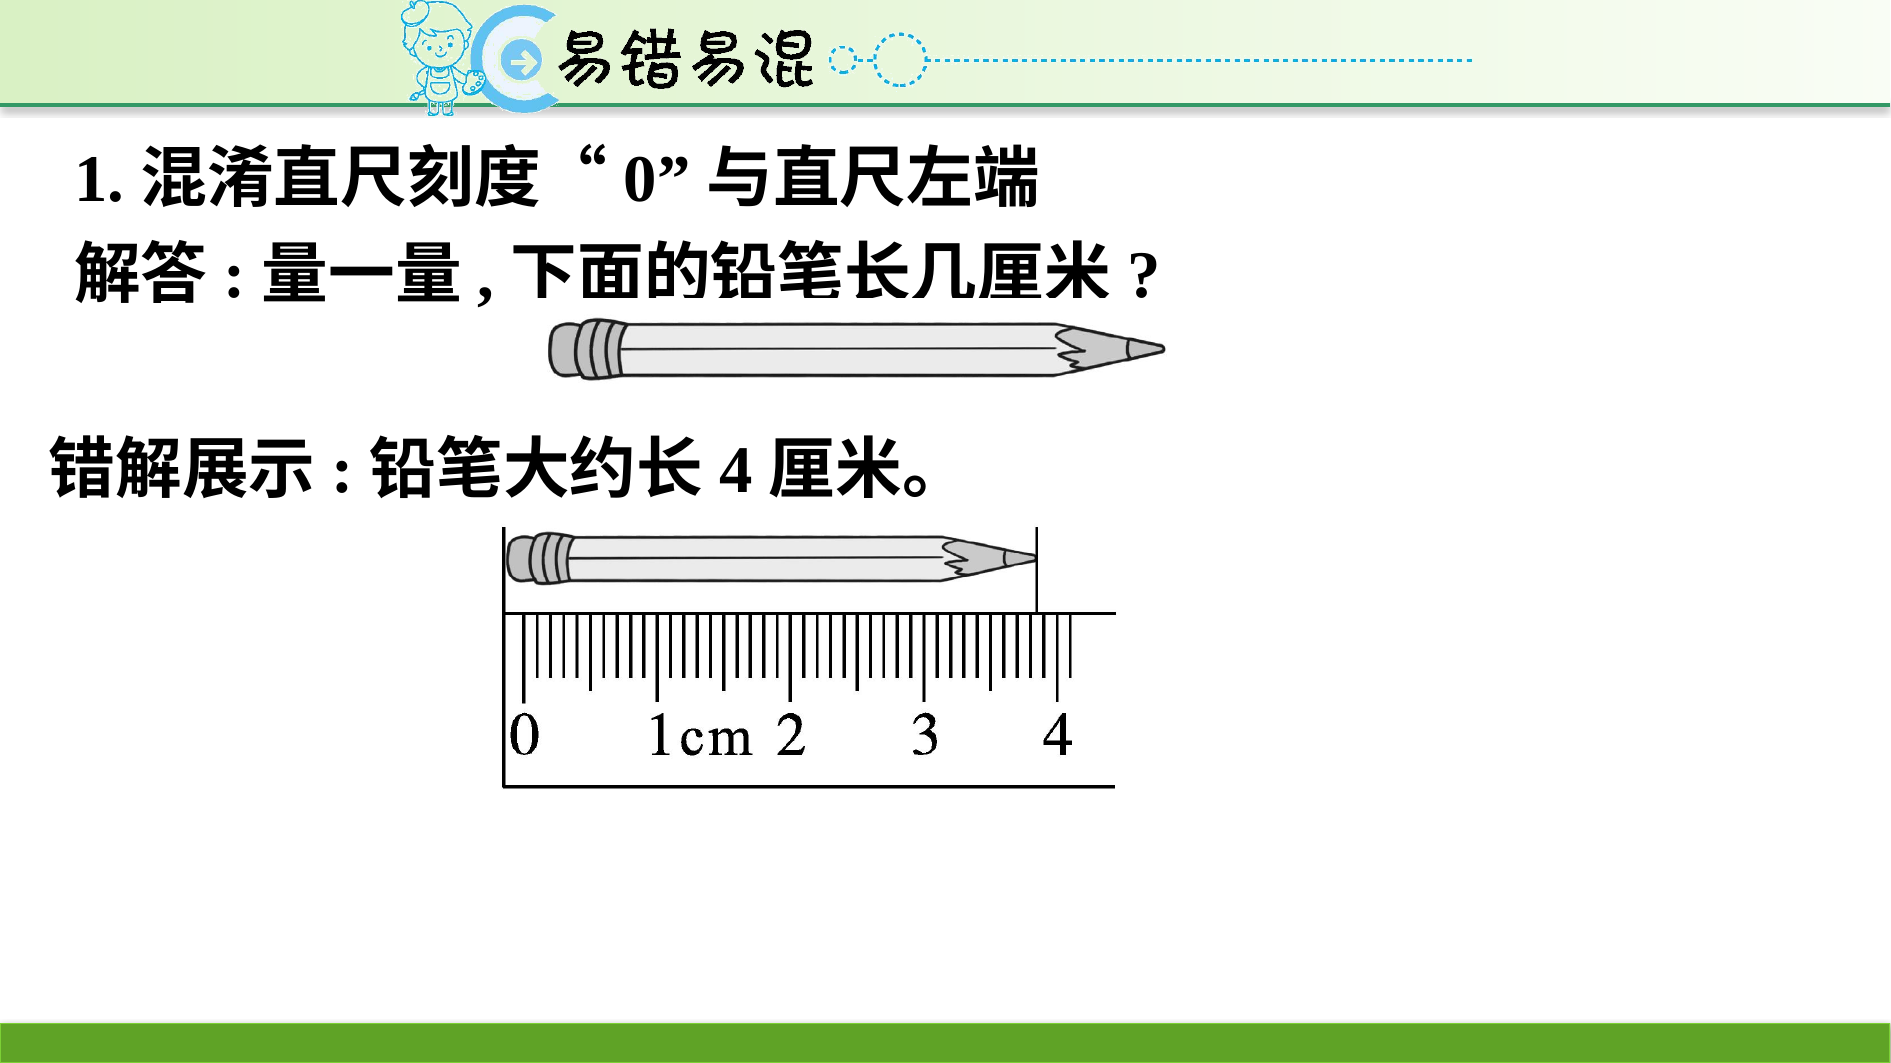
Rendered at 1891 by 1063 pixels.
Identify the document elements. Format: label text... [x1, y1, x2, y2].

picture [401, 0, 1474, 119]
picture [531, 298, 1177, 387]
picture [495, 514, 1117, 792]
text_box 错解展示:铅笔大约长4厘米。 [33, 402, 999, 513]
text_box 1.混淆直尺刻度“0”与直尺左端 解答:量一量,下面的铅笔长几厘米? [59, 111, 1833, 318]
